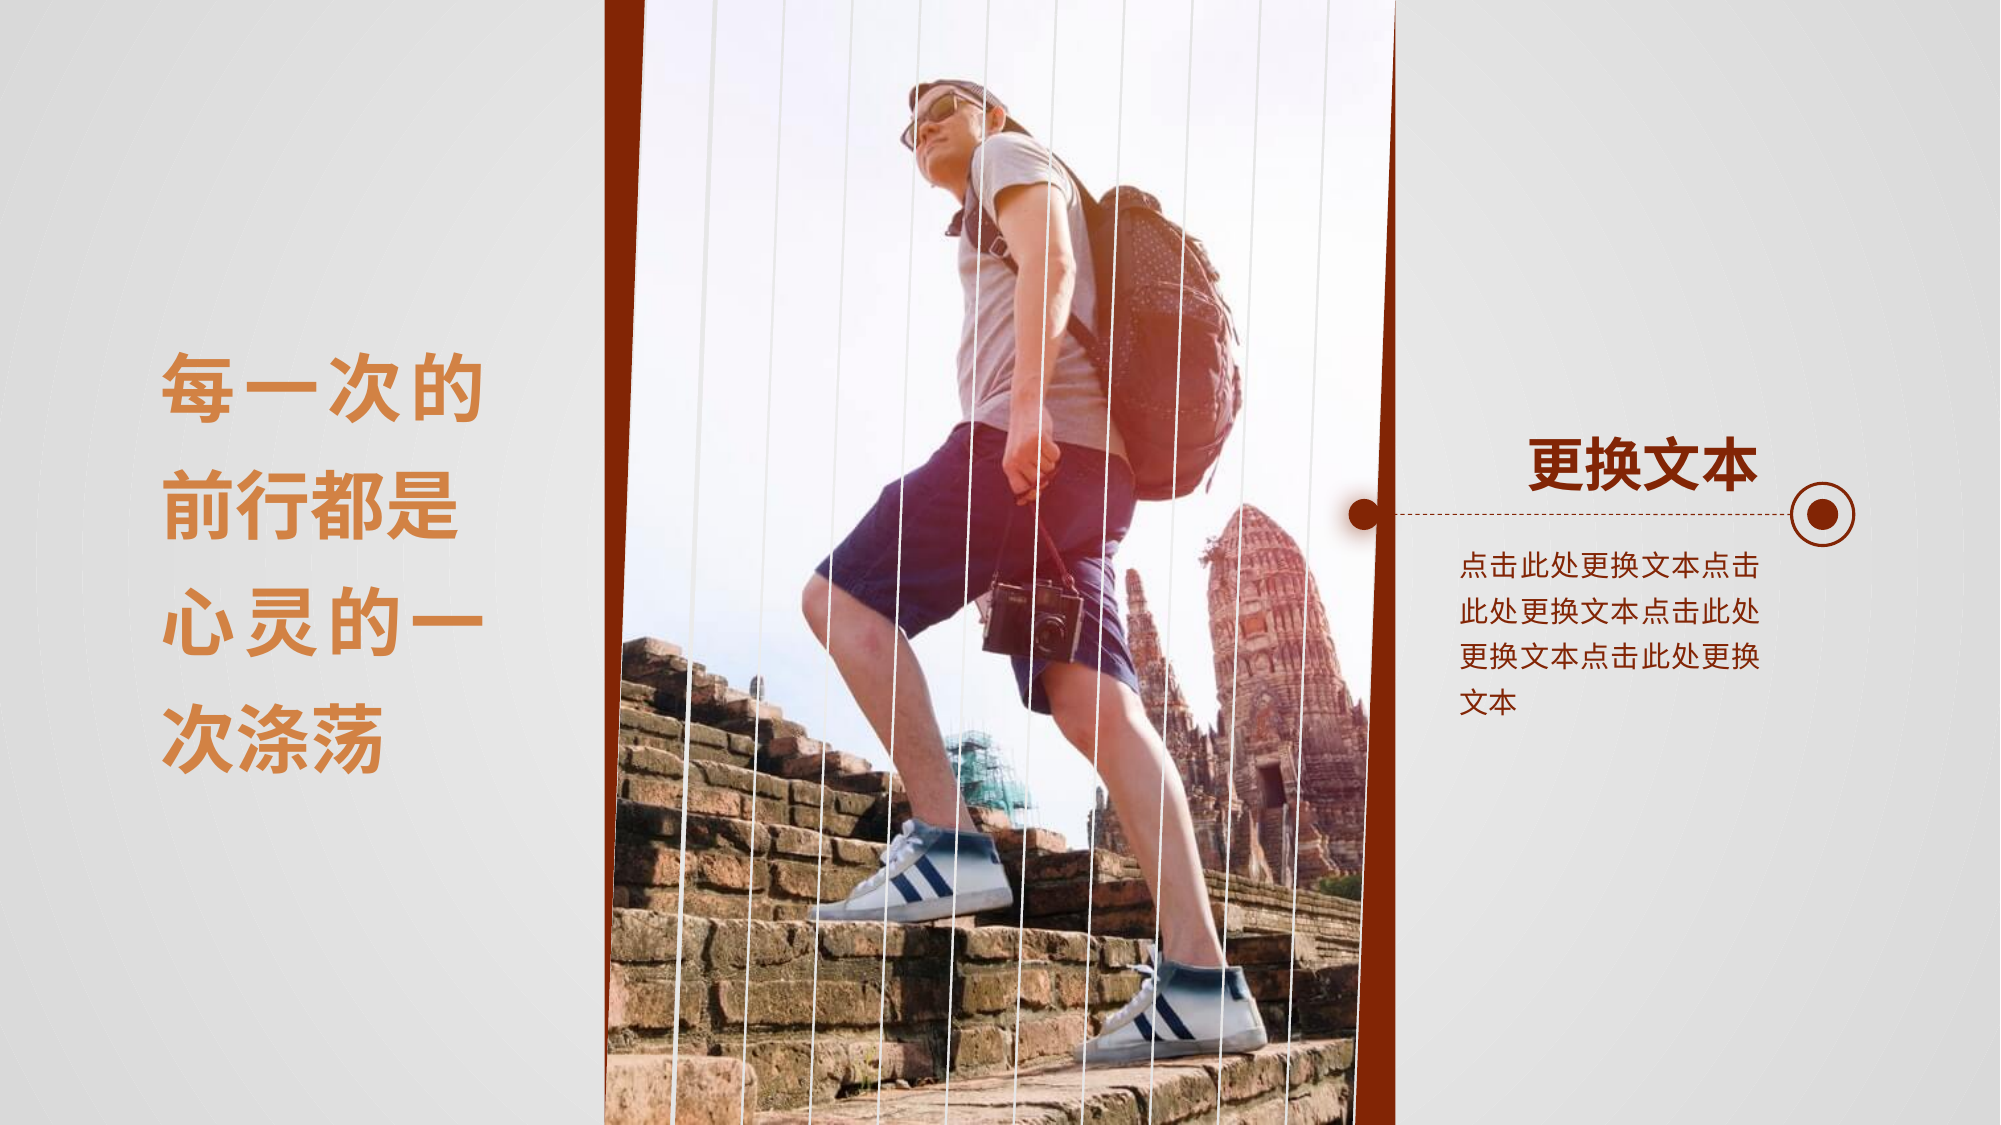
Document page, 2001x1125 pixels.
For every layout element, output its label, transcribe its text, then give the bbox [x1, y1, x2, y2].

text_box 每一次的前行都是 心灵的一次涤荡 [146, 307, 501, 791]
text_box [1348, 400, 1854, 725]
picture [604, 0, 1396, 1125]
